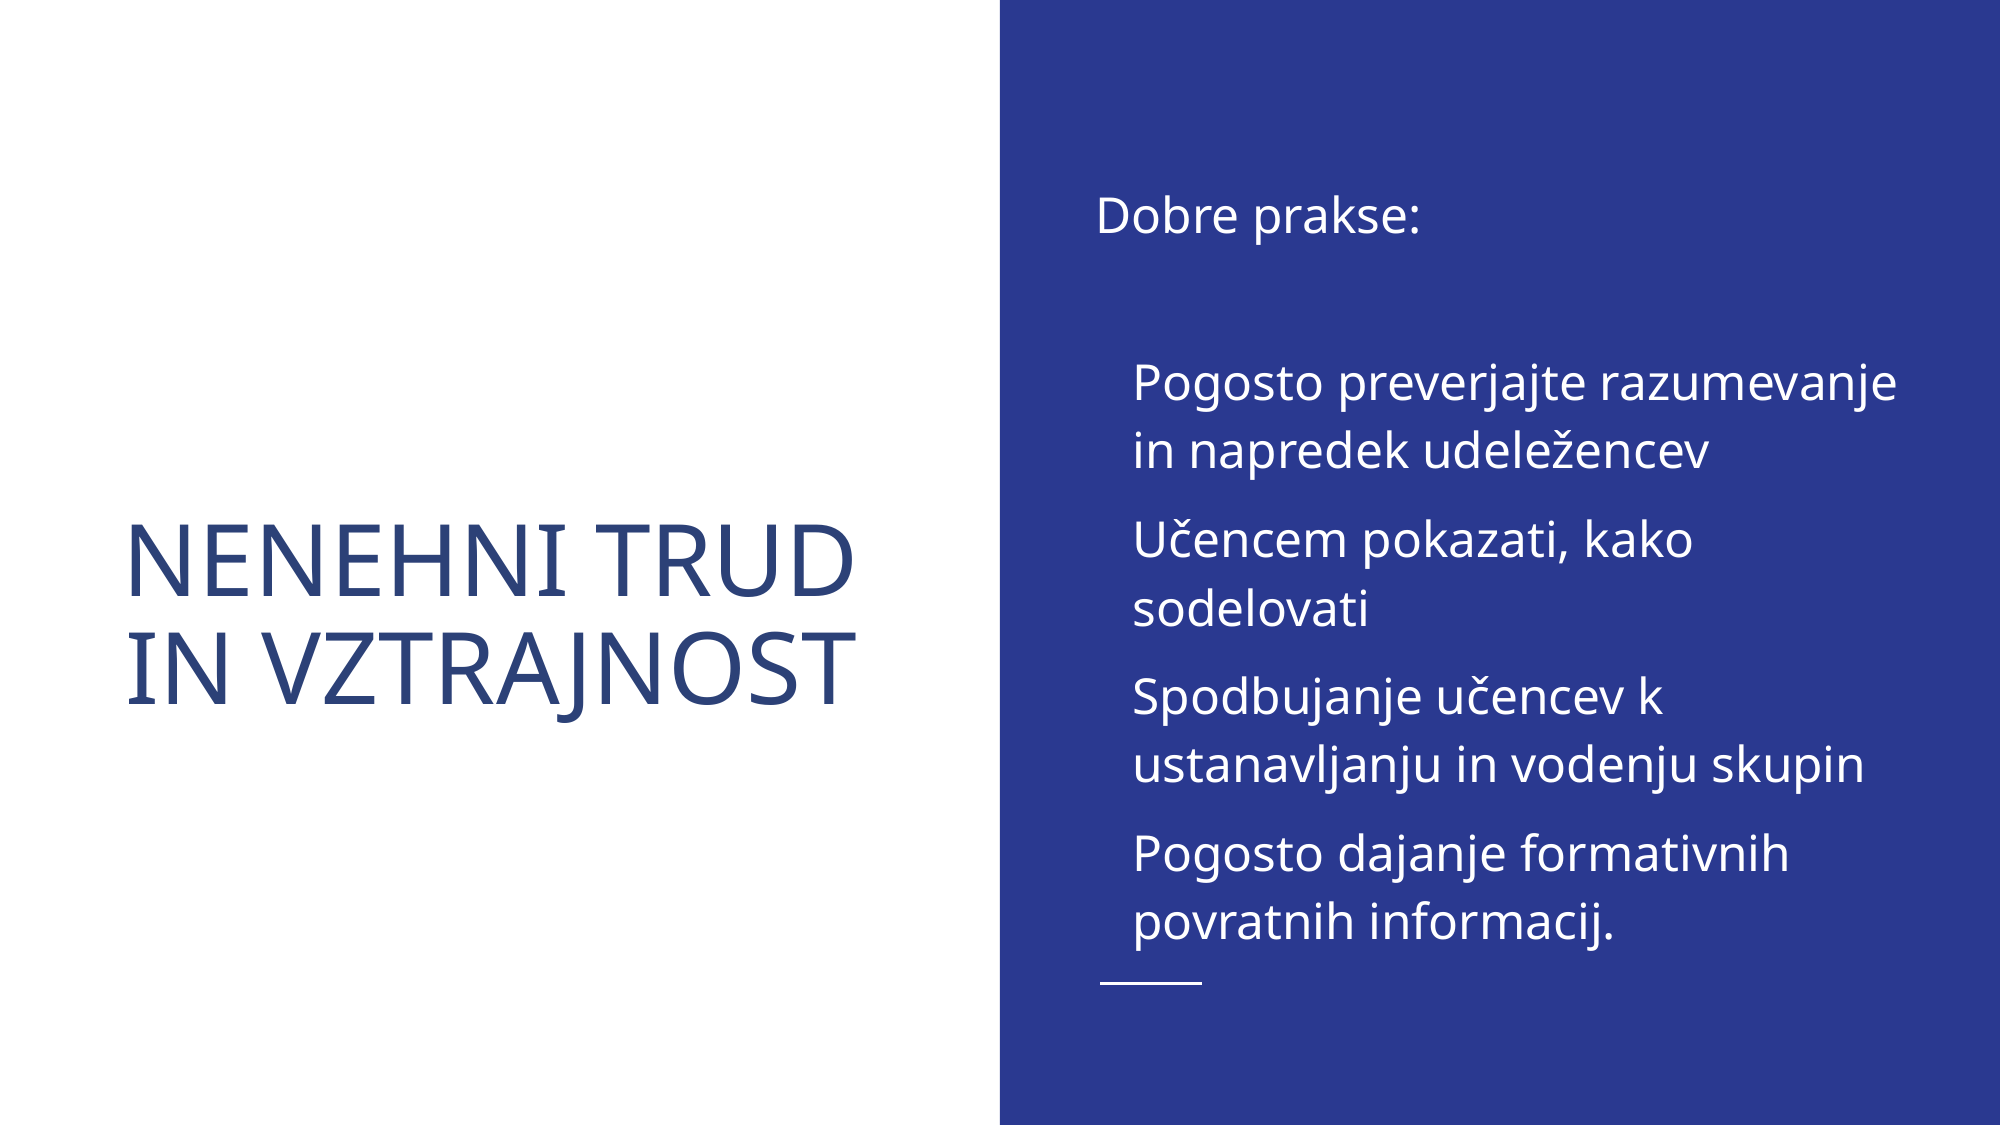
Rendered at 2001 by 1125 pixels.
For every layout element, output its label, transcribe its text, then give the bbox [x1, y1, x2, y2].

title NENEHNI TRUD IN VZTRAJNOST [48, 391, 934, 734]
list Dobre prakse: Pogosto preverjajte razumevanje in napredek udeležencev Učencem pokazati, kako sodelovati Spodbujanje učencev k ustanavljanju in vodenju skupin Pogosto dajanje formativnih povratnih informacij. [1080, 158, 1920, 967]
